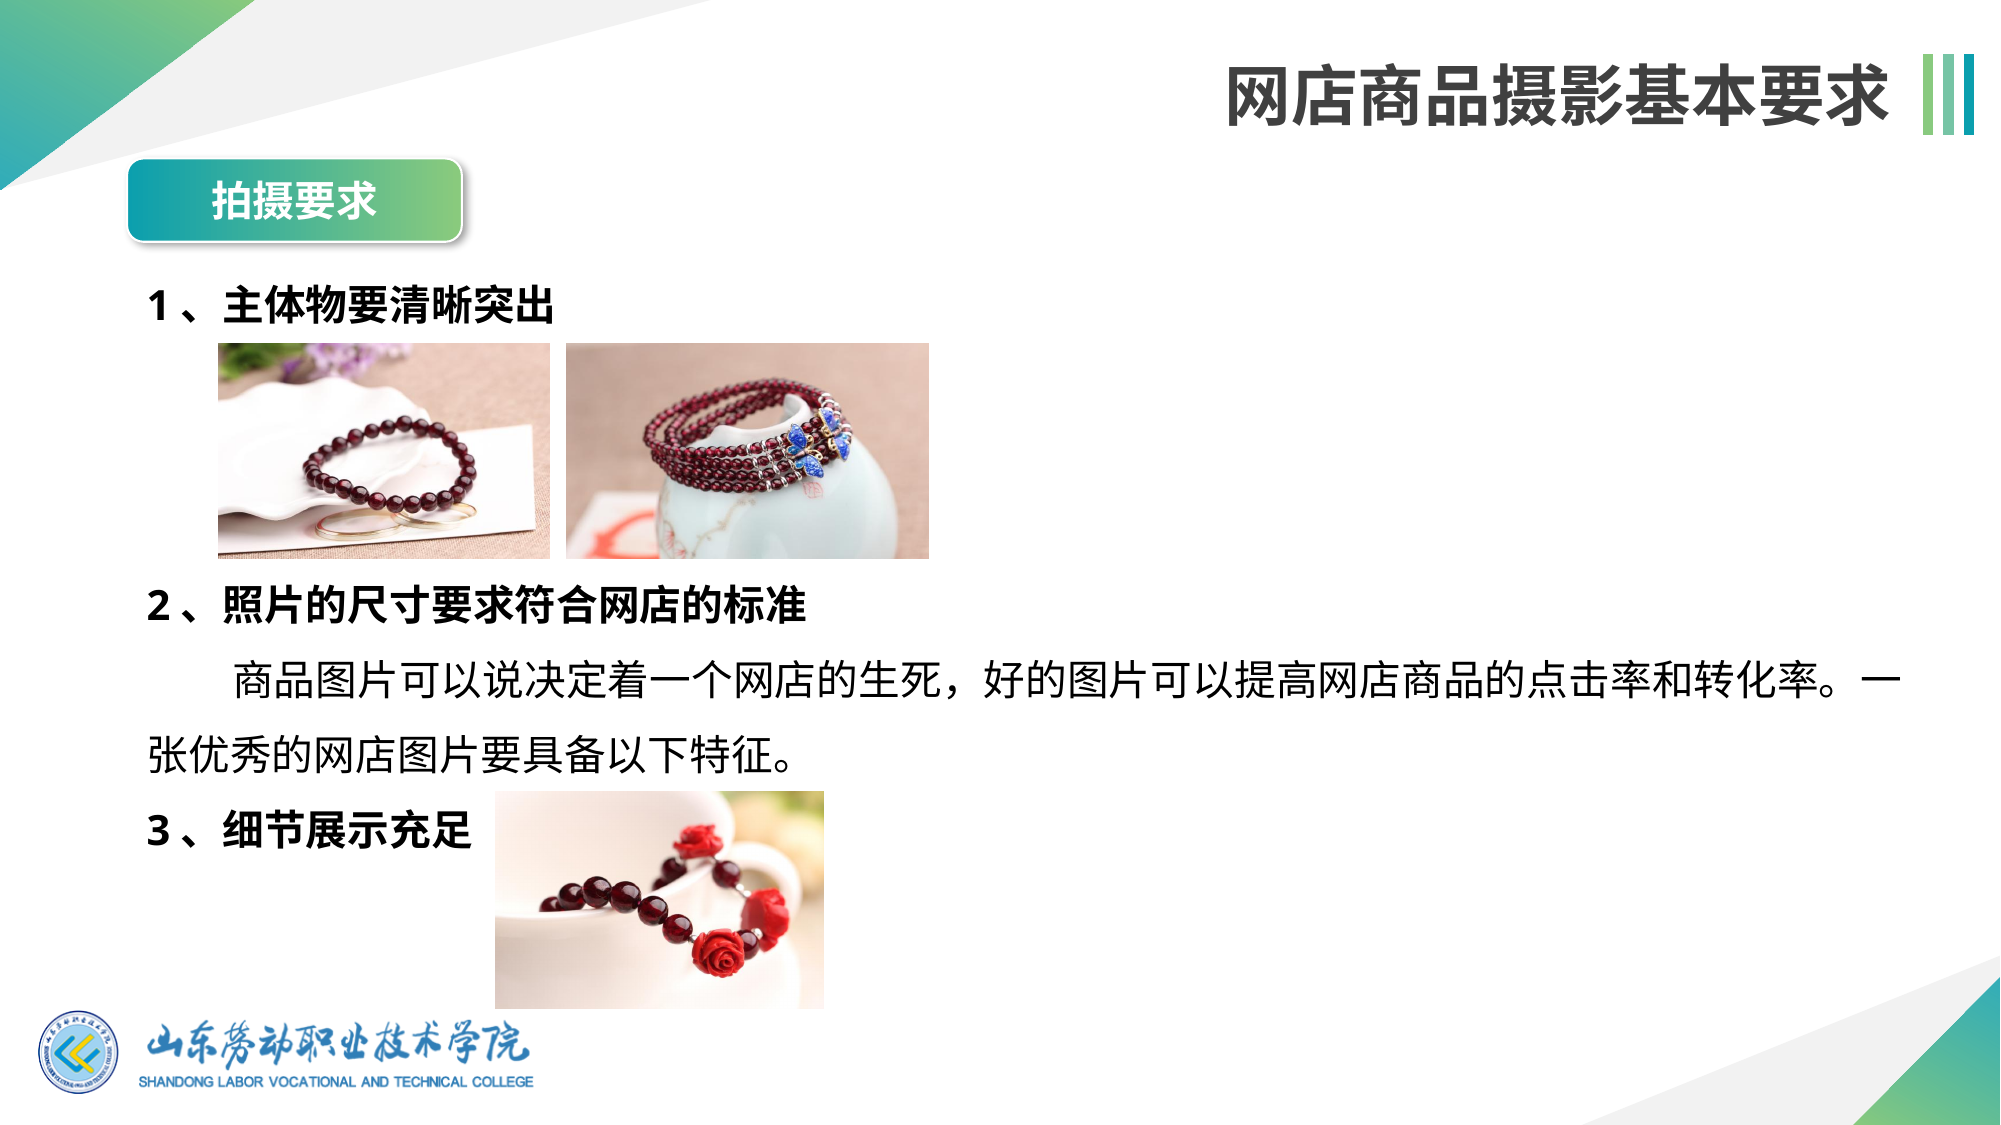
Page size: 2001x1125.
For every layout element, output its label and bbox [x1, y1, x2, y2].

text_box [1928, 54, 1969, 136]
text_box [127, 158, 462, 242]
picture [38, 1010, 550, 1094]
picture [566, 343, 929, 559]
text_box [0, 0, 2000, 1125]
picture [495, 791, 824, 1009]
picture [218, 343, 550, 559]
